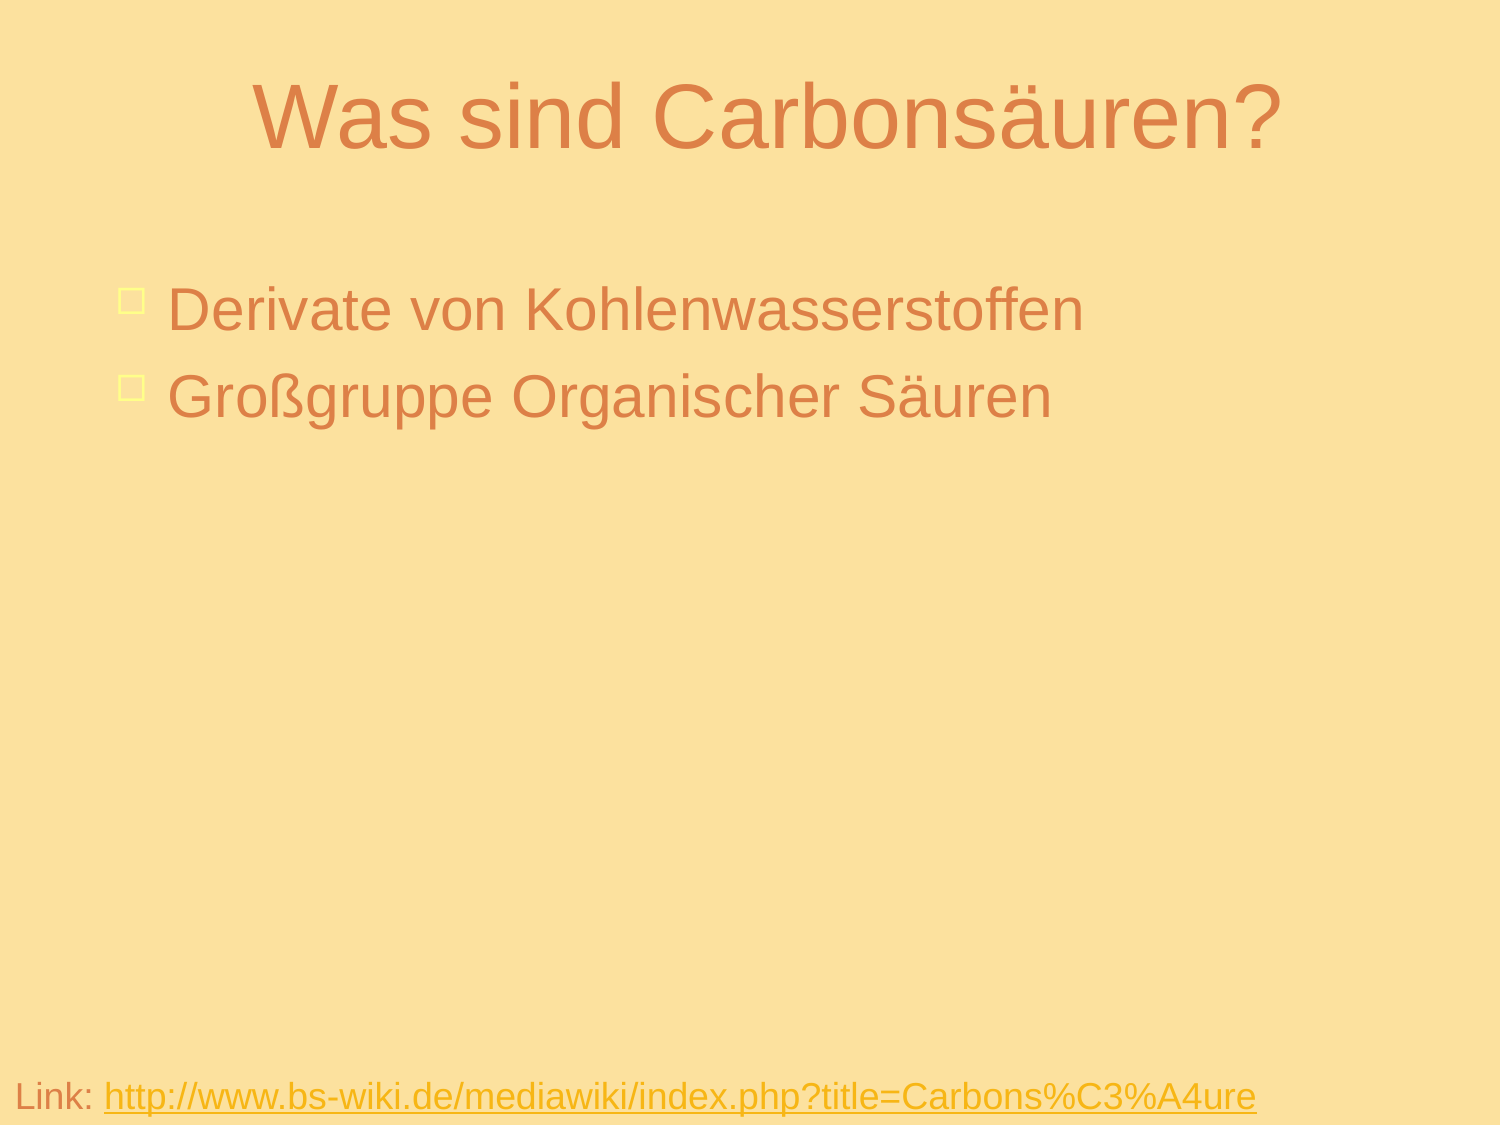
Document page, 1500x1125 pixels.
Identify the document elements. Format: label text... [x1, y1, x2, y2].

text_box Link: http://www.bs-wiki.de/mediawiki/index.php?title=Carbons%C3%A4ure [0, 1064, 1500, 1125]
list Derivate von Kohlenwasserstoffen Großgruppe Organischer Säuren [100, 262, 1439, 1006]
title Was sind Carbonsäuren? [100, 30, 1438, 194]
